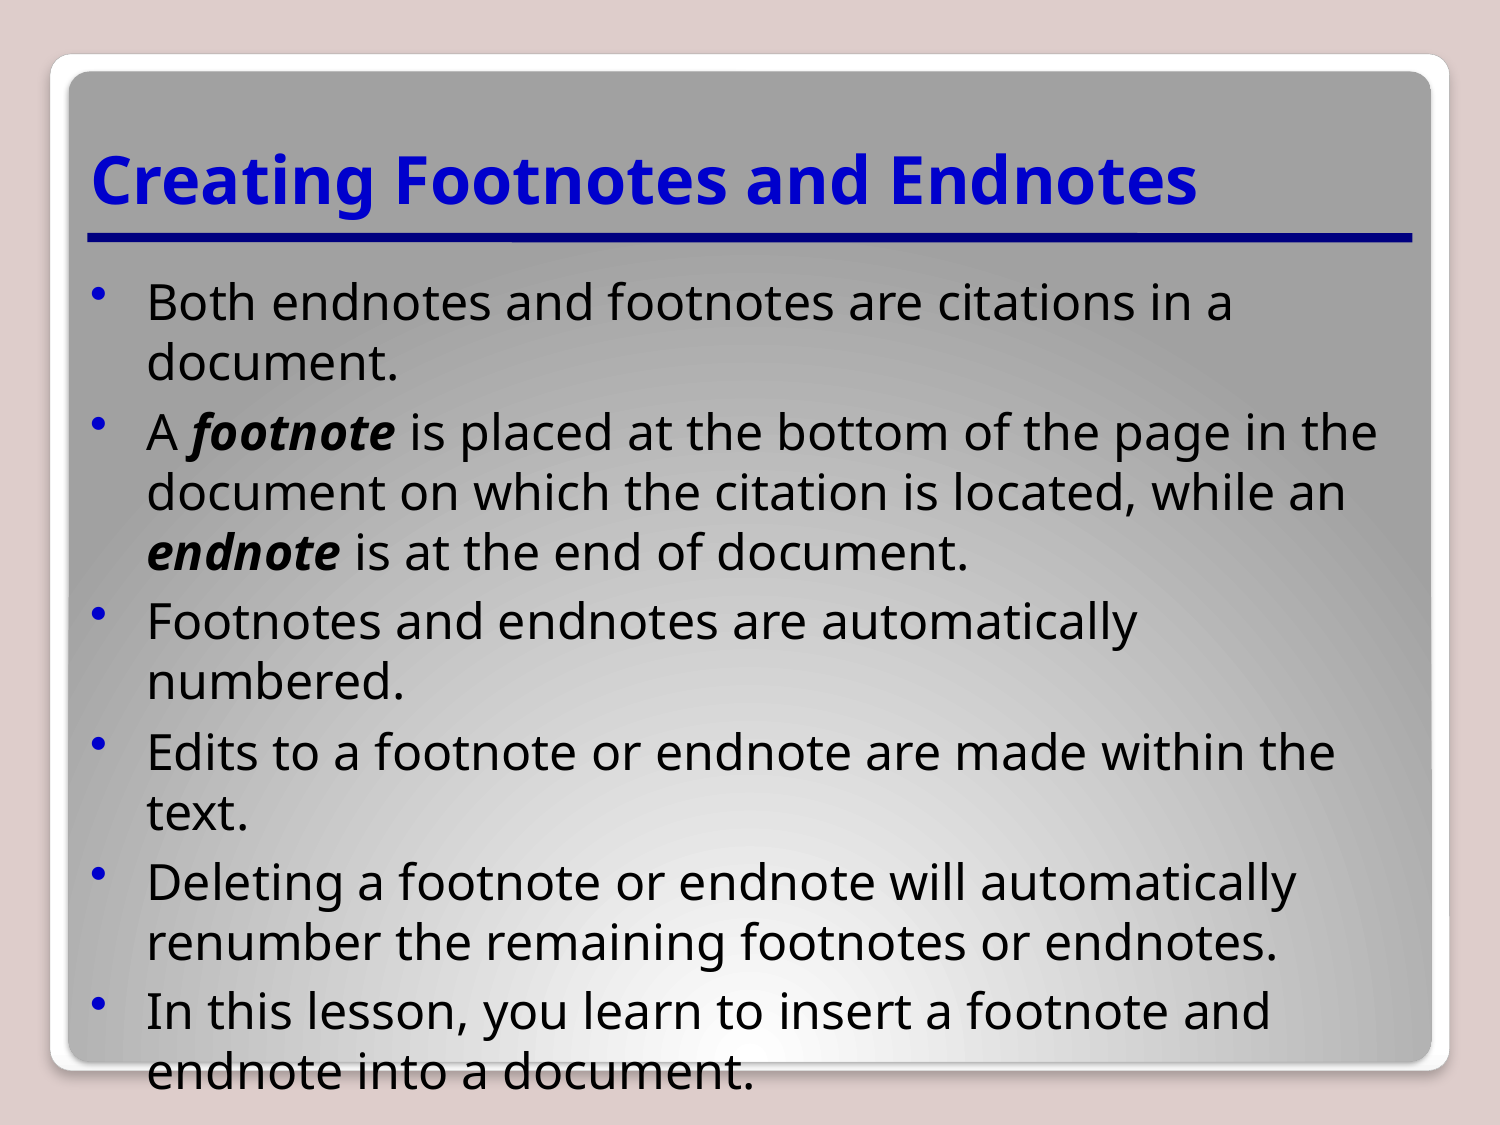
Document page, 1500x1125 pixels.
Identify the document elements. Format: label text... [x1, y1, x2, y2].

list Both endnotes and footnotes are citations in a document. A footnote is placed at the bottom of the page in the document on which the citation is located, while an endnote is at the end of document. Footnotes and endnotes are automatically numbered. Edits to a footnote or endnote are made within the text. Deleting a footnote or endnote will automatically renumber the remaining footnotes or endnotes. In this lesson, you learn to insert a footnote and endnote into a document. [74, 262, 1426, 1063]
title Creating Footnotes and Endnotes [74, 74, 1426, 226]
